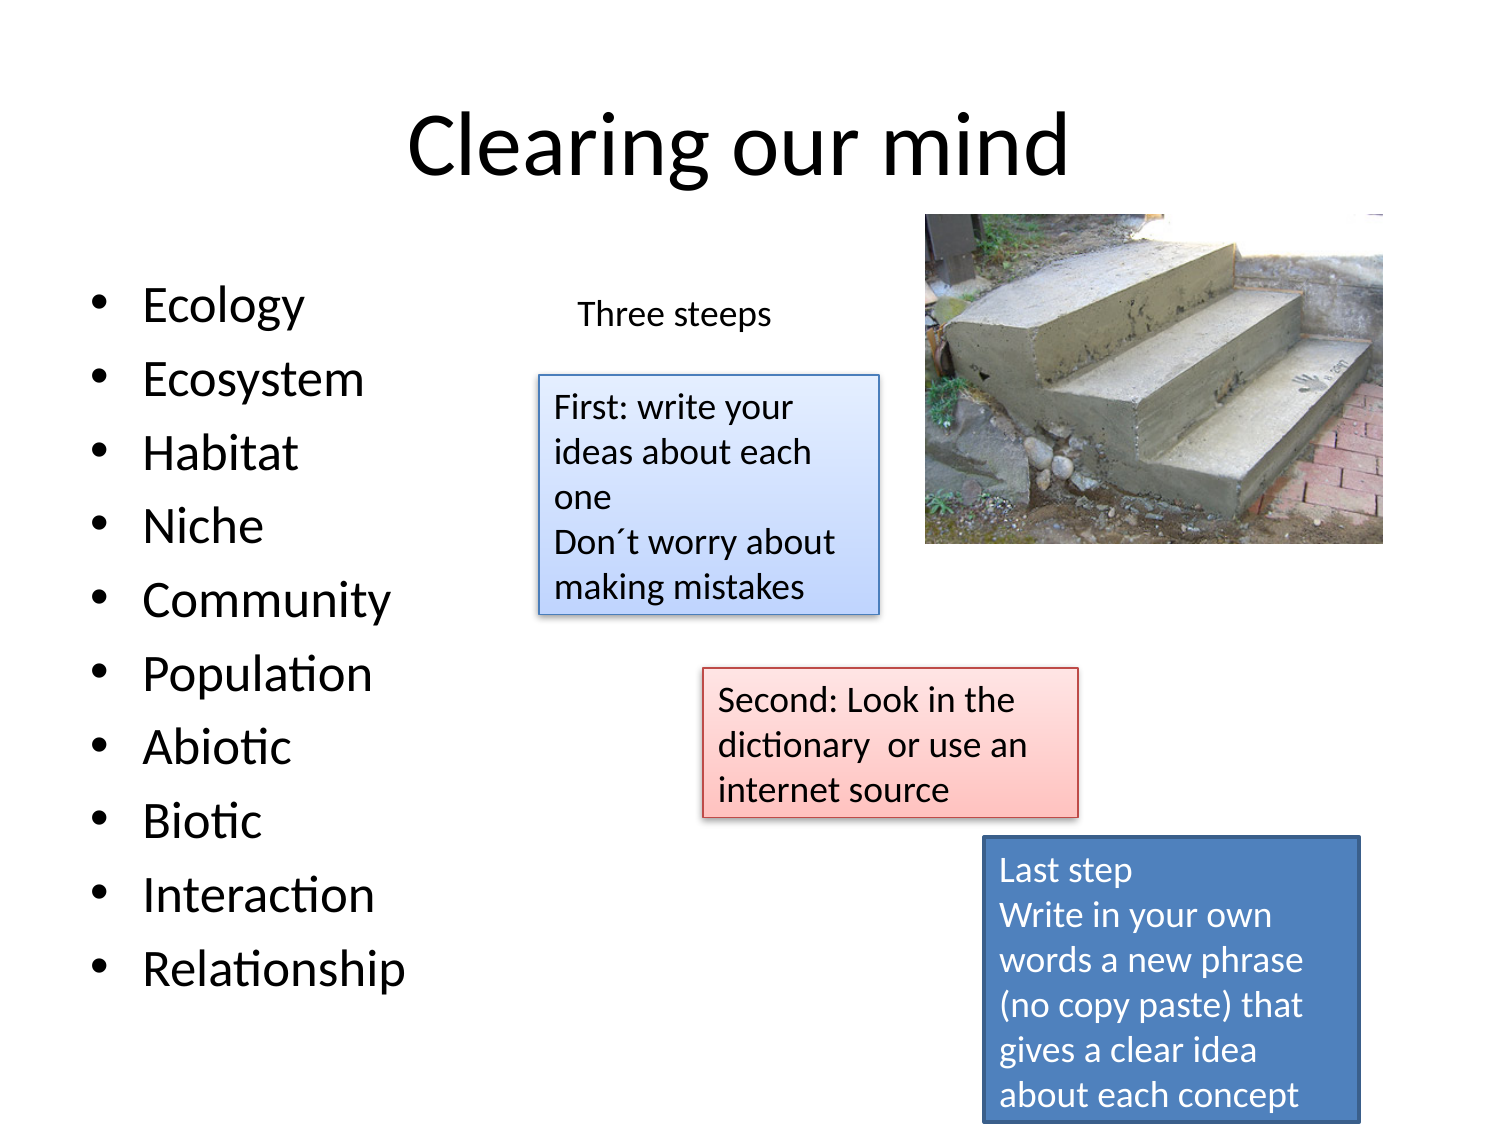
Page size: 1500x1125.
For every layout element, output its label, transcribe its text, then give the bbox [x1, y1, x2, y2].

list Ecology Ecosystem Habitat Niche Community Population Abiotic Biotic Interaction Relationship [75, 262, 575, 1005]
text_box First: write your ideas about each one Don´t worry about making mistakes [538, 374, 880, 615]
text_box Last step Write in your own words a new phrase (no copy paste) that gives a clear idea about each concept [982, 835, 1361, 1124]
picture [925, 214, 1384, 544]
title Clearing our mind [75, 45, 1425, 233]
text_box Three steeps [562, 281, 920, 341]
text_box Second: Look in the dictionary or use an internet source [702, 667, 1079, 818]
